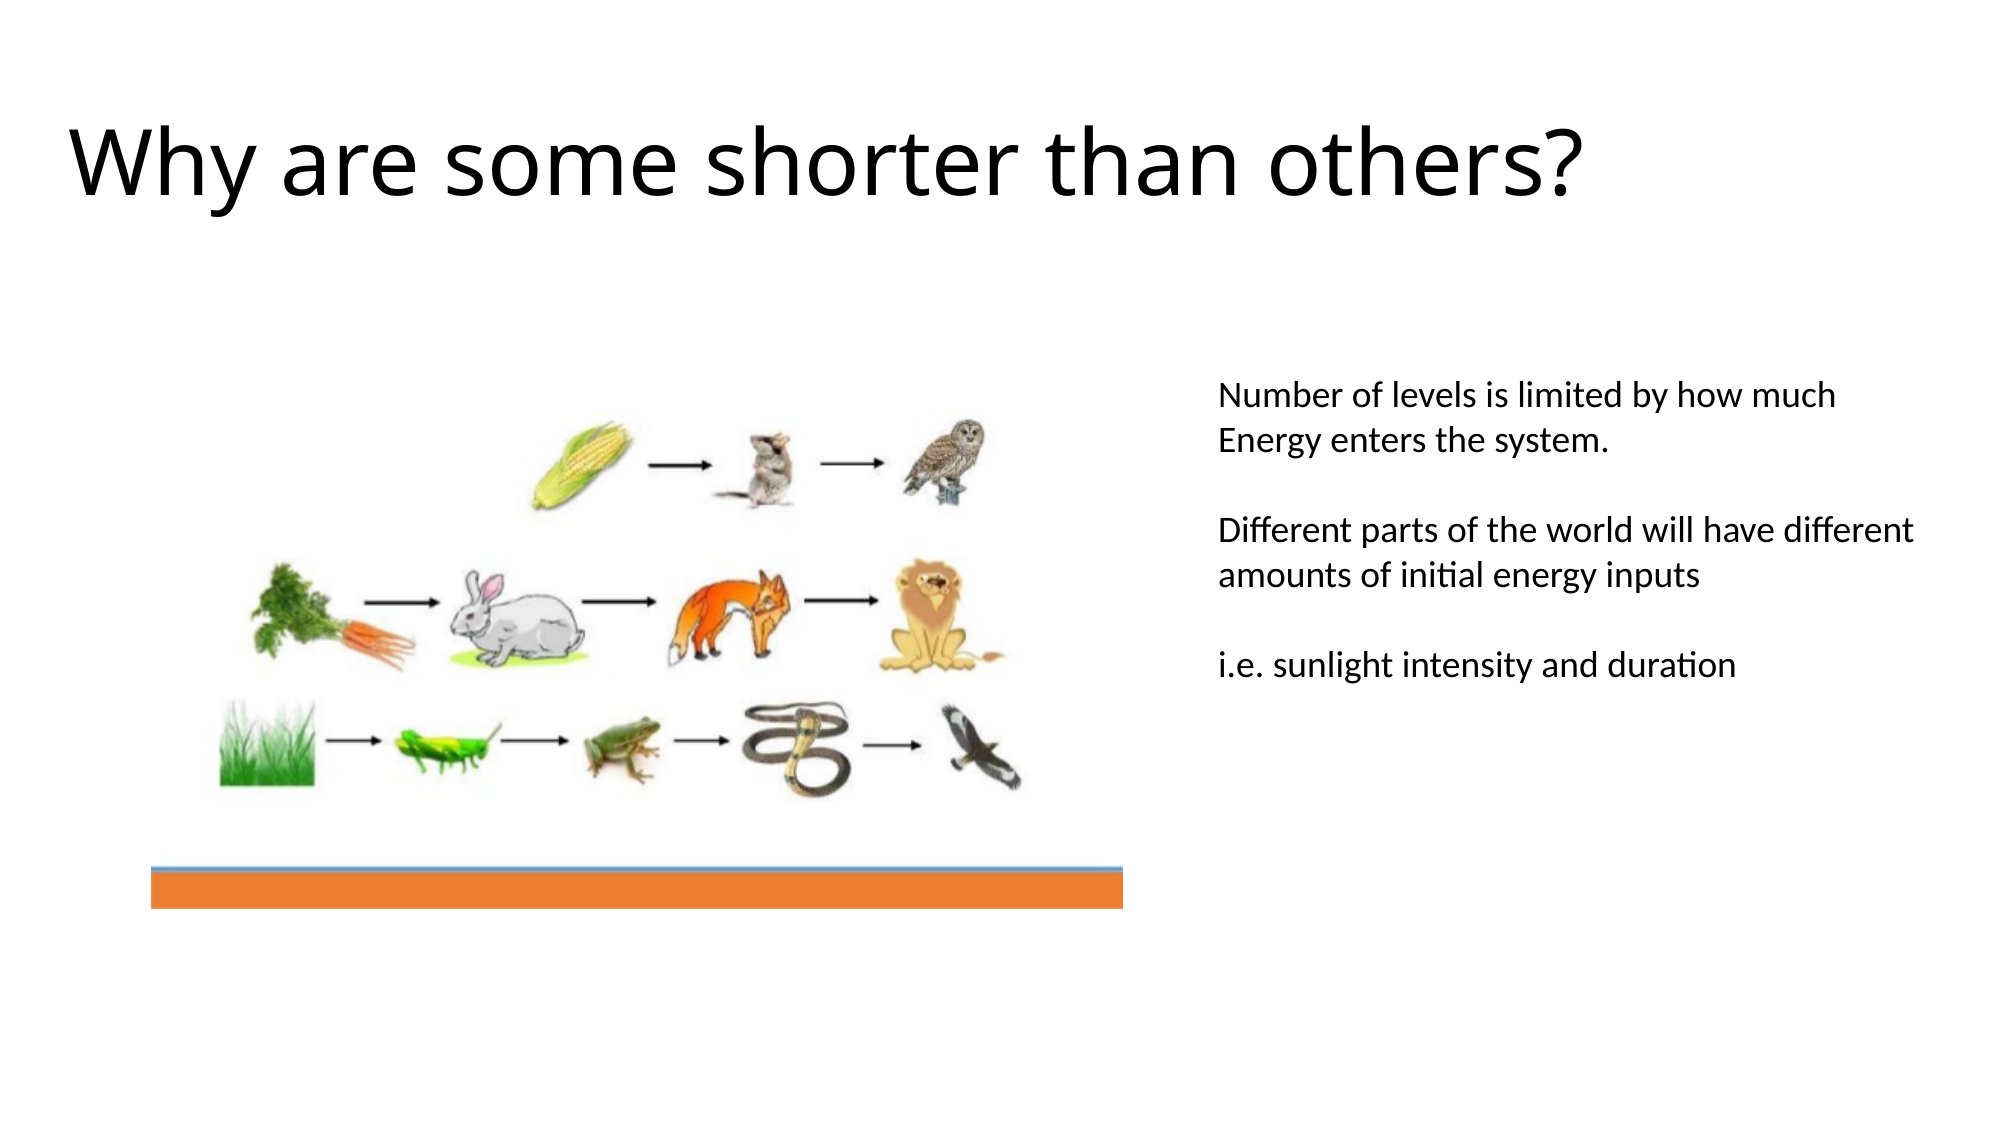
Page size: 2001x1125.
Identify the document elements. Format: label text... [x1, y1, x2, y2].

text_box Number of levels is limited by how much Energy enters the system. Different parts of the world will have different amounts of initial energy inputs i.e. sunlight intensity and duration [1203, 362, 1931, 918]
title Why are some shorter than others? [53, 56, 1779, 275]
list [151, 362, 1123, 910]
